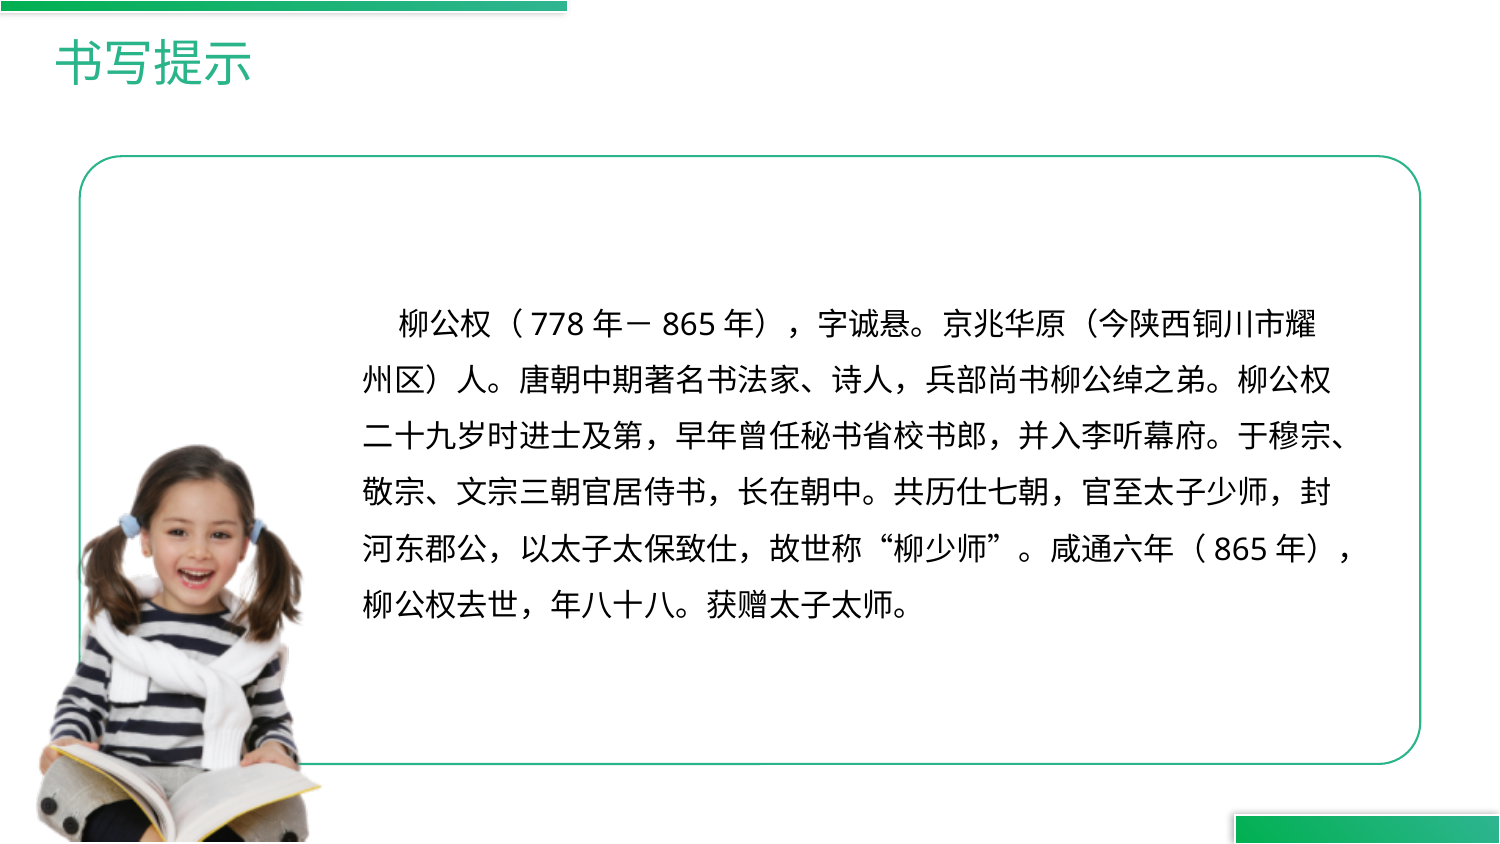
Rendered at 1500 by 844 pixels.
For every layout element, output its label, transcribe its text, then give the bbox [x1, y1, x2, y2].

picture [24, 440, 328, 842]
text_box 柳公权（778年－865年），字诚悬。京兆华原（今陕西铜川市耀州区）人。唐朝中期著名书法家、诗人，兵部尚书柳公绰之弟。柳公权二十九岁时进士及第，早年曾任秘书省校书郎，并入李听幕府。于穆宗、敬宗、文宗三朝官居侍书，长在朝中。共历仕七朝，官至太子少师，封河东郡公，以太子太保致仕，故世称“柳少师”。咸通六年（865年），柳公权去世，年八十八。获赠太子太师。 [351, 279, 1359, 628]
list 书写提示 [41, 32, 382, 94]
